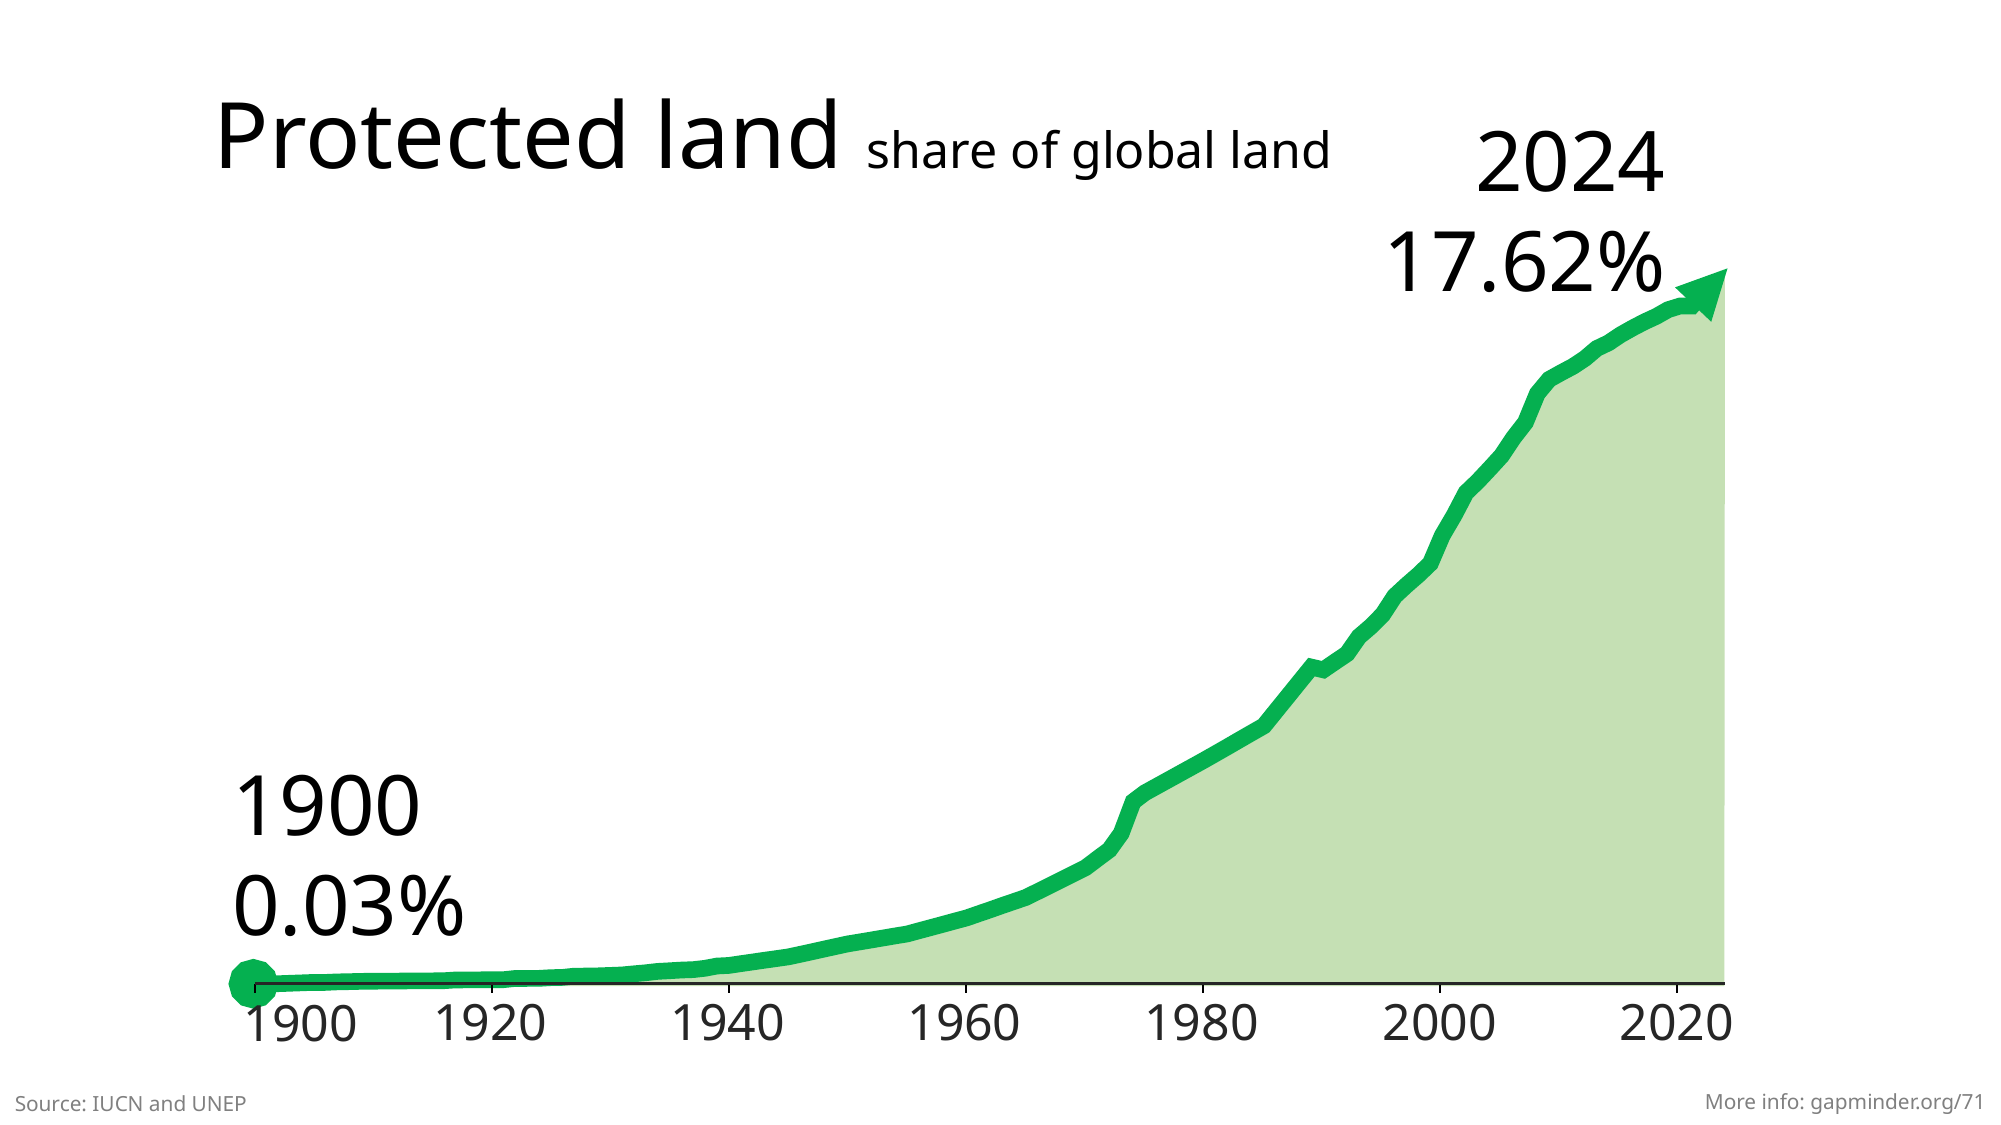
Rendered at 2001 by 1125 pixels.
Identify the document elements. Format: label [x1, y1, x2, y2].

text_box [230, 983, 1751, 1060]
text_box [0, 0, 2000, 1125]
